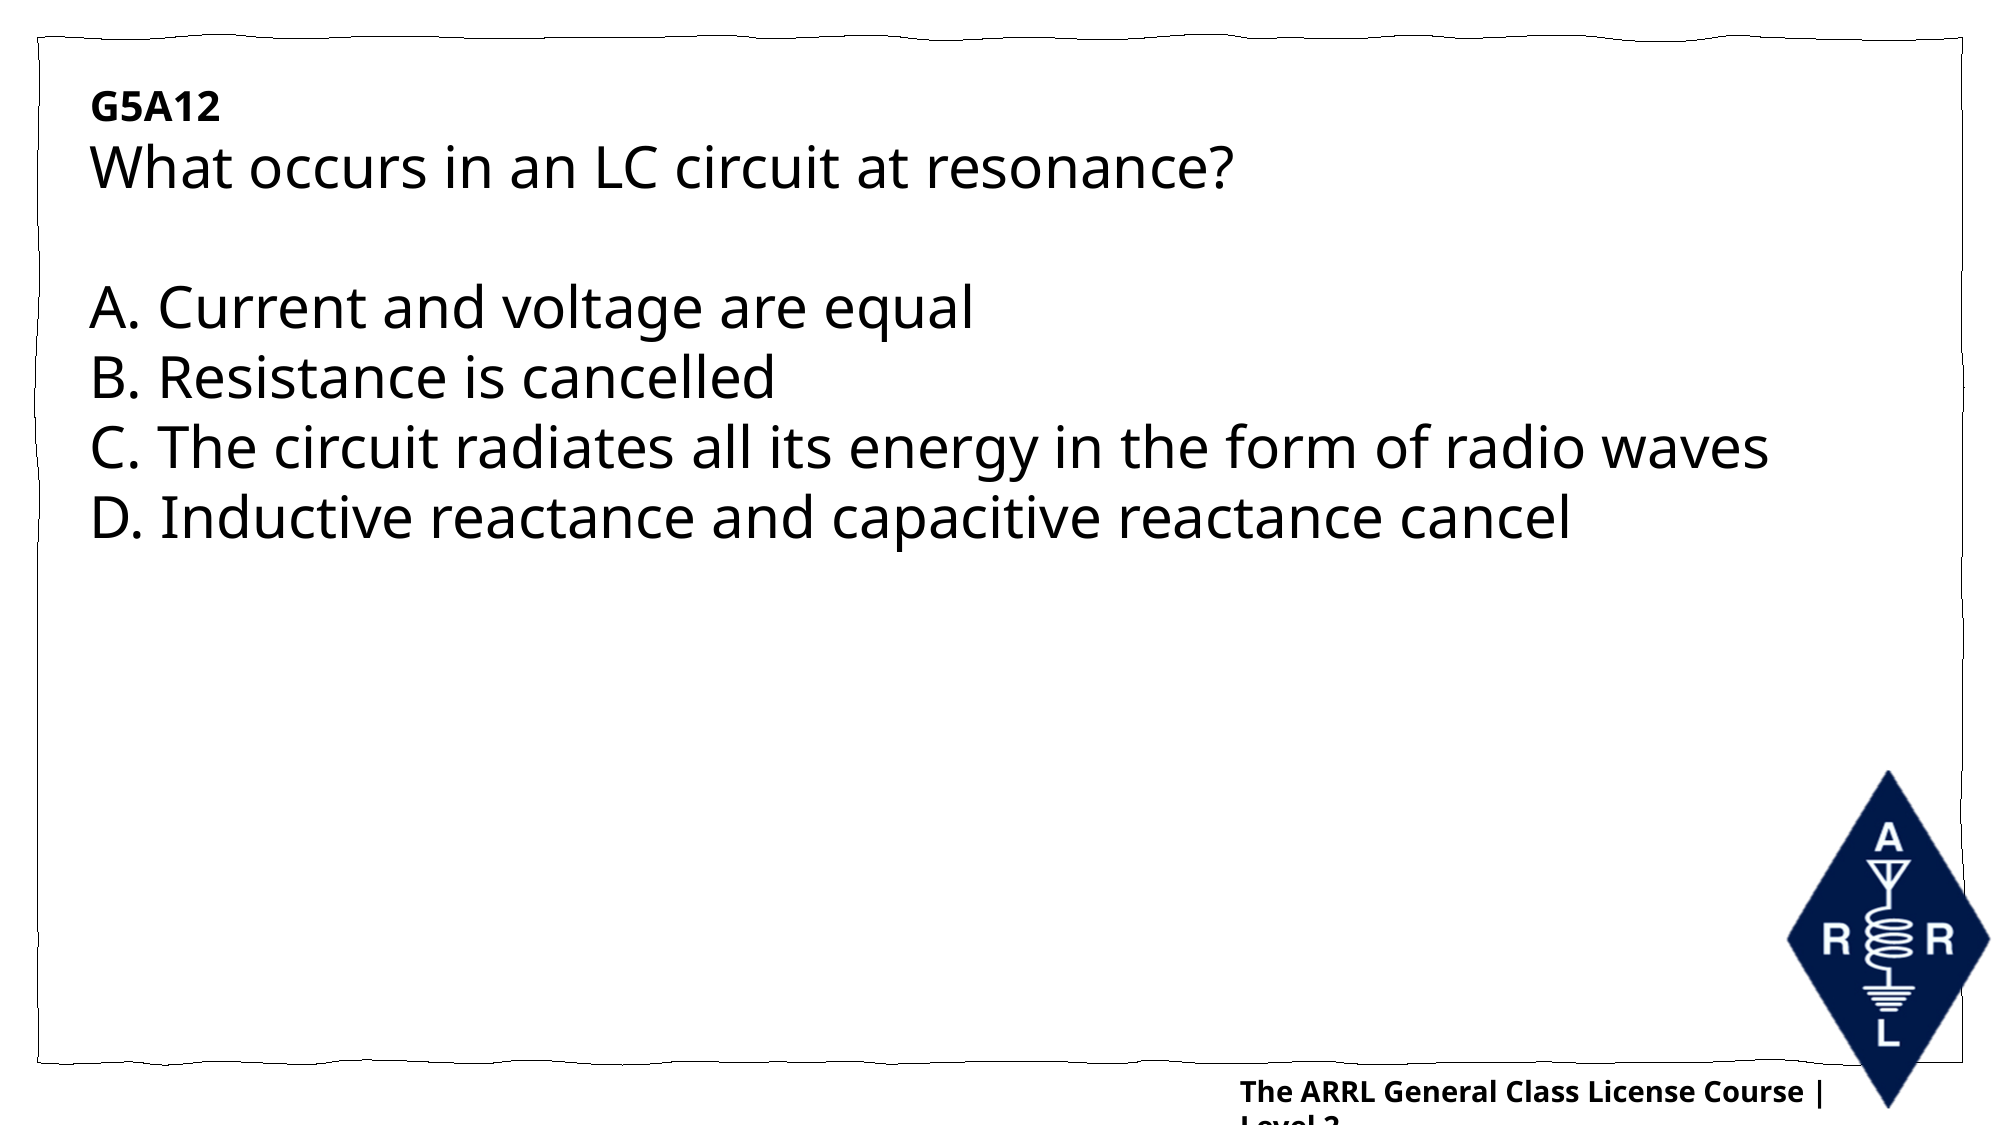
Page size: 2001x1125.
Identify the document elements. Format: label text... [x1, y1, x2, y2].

picture [1773, 752, 1999, 1125]
text_box G5A12 What occurs in an LC circuit at resonance? A. Current and voltage are equal B. Resistance is cancelled C. The circuit radiates all its energy in the form of radio waves D. Inductive reactance and capacitive reactance cancel [75, 72, 1850, 558]
